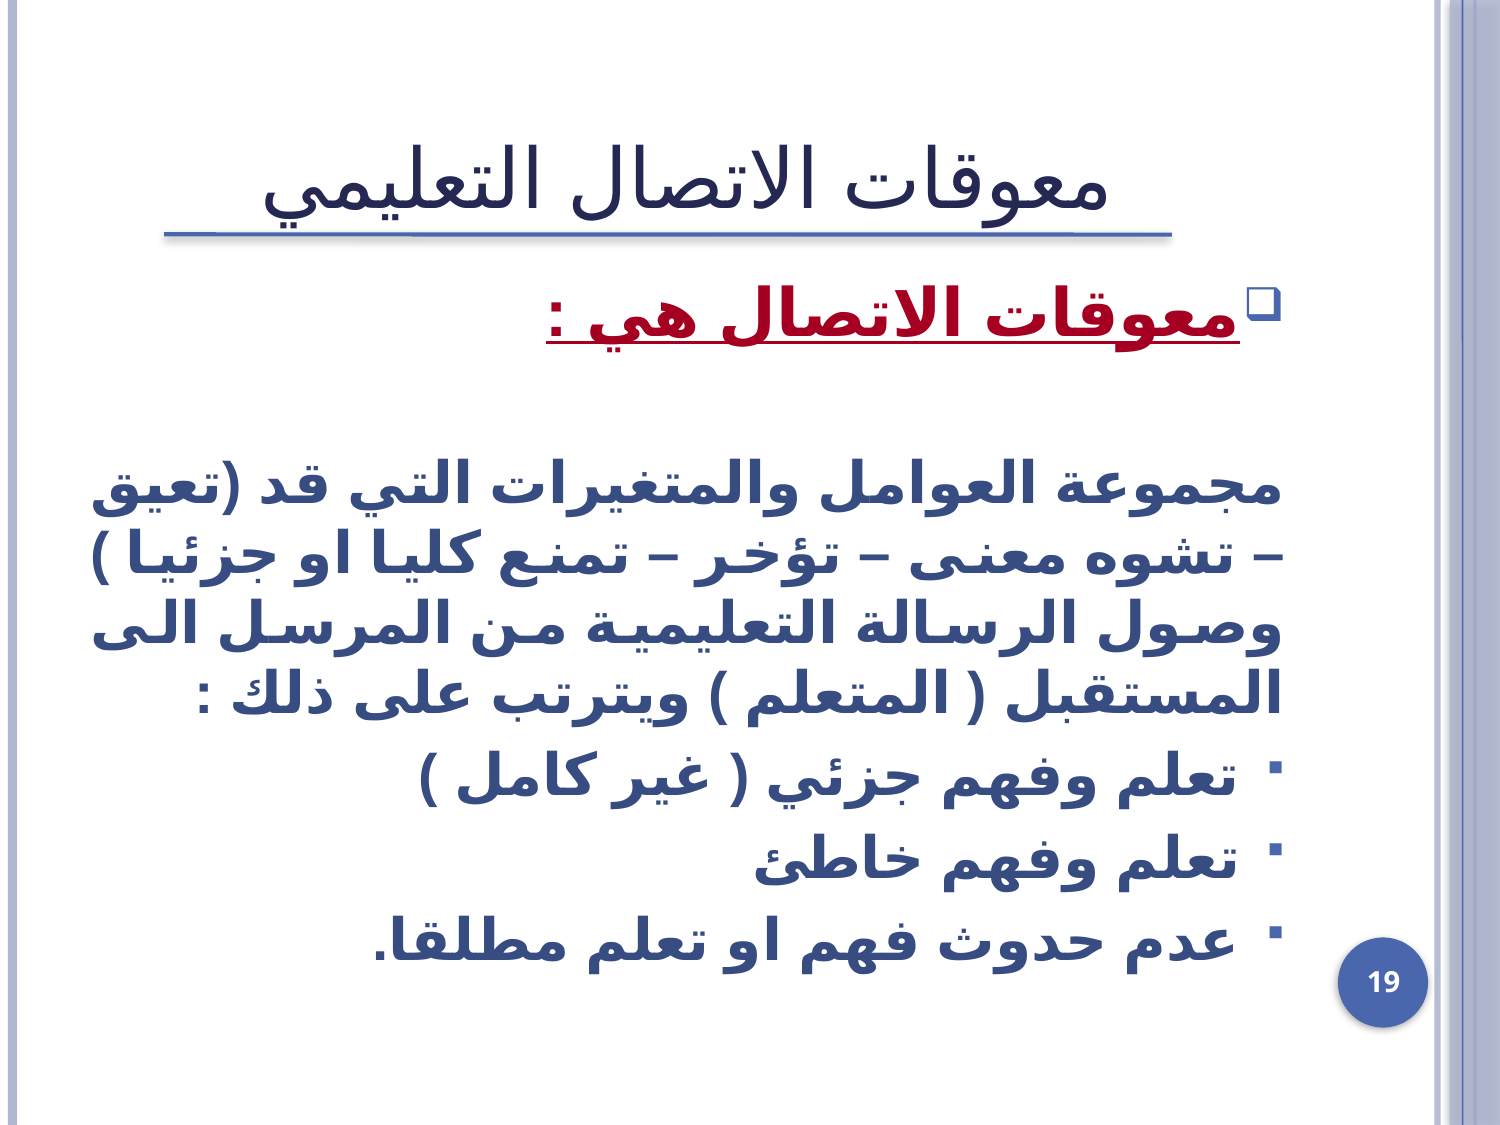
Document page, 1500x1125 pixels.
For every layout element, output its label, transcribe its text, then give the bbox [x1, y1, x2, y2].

slide_number 19 [1333, 940, 1434, 1026]
title معوقات الاتصال التعليمي [75, 45, 1300, 233]
list معوقات الاتصال هي : مجموعة العوامل والمتغيرات التي قد (تعيق – تشوه معنى – تؤخر – تمنع كليا او جزئيا ) وصول الرسالة التعليمية من المرسل الى المستقبل ( المتعلم ) ويترتب على ذلك : تعلم وفهم جزئي ( غير كامل ) تعلم وفهم خاطئ عدم حدوث فهم او تعلم مطلقا. [74, 262, 1301, 1063]
